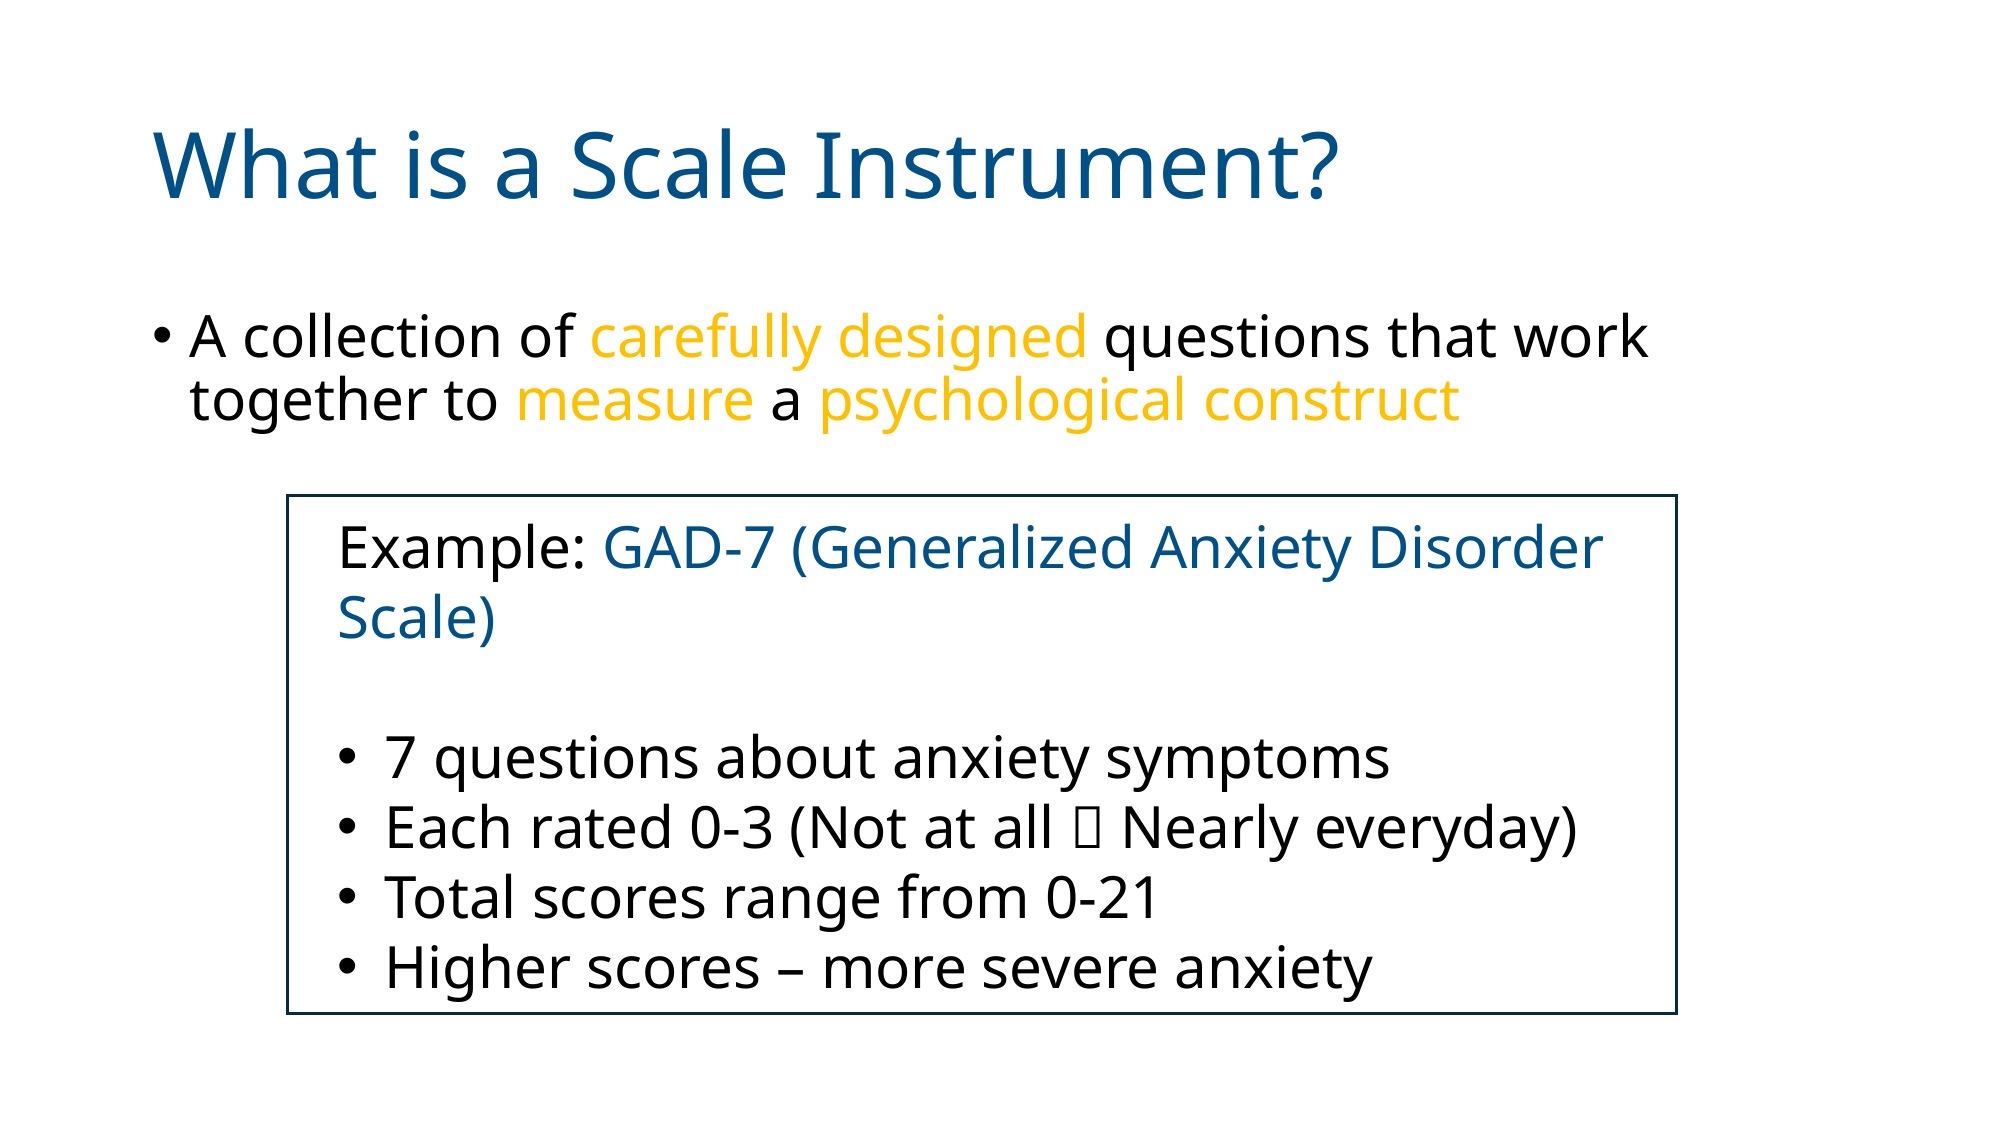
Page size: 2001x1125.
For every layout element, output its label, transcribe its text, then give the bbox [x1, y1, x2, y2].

text_box [286, 494, 1678, 1015]
list A collection of carefully designed questions that work together to measure a psychological construct [137, 299, 1863, 1014]
title What is a Scale Instrument? [137, 59, 1863, 278]
text_box Example: GAD-7 (Generalized Anxiety Disorder Scale) 7 questions about anxiety symptoms Each rated 0-3 (Not at all  Nearly everyday) Total scores range from 0-21 Higher scores – more severe anxiety [322, 503, 1644, 1008]
